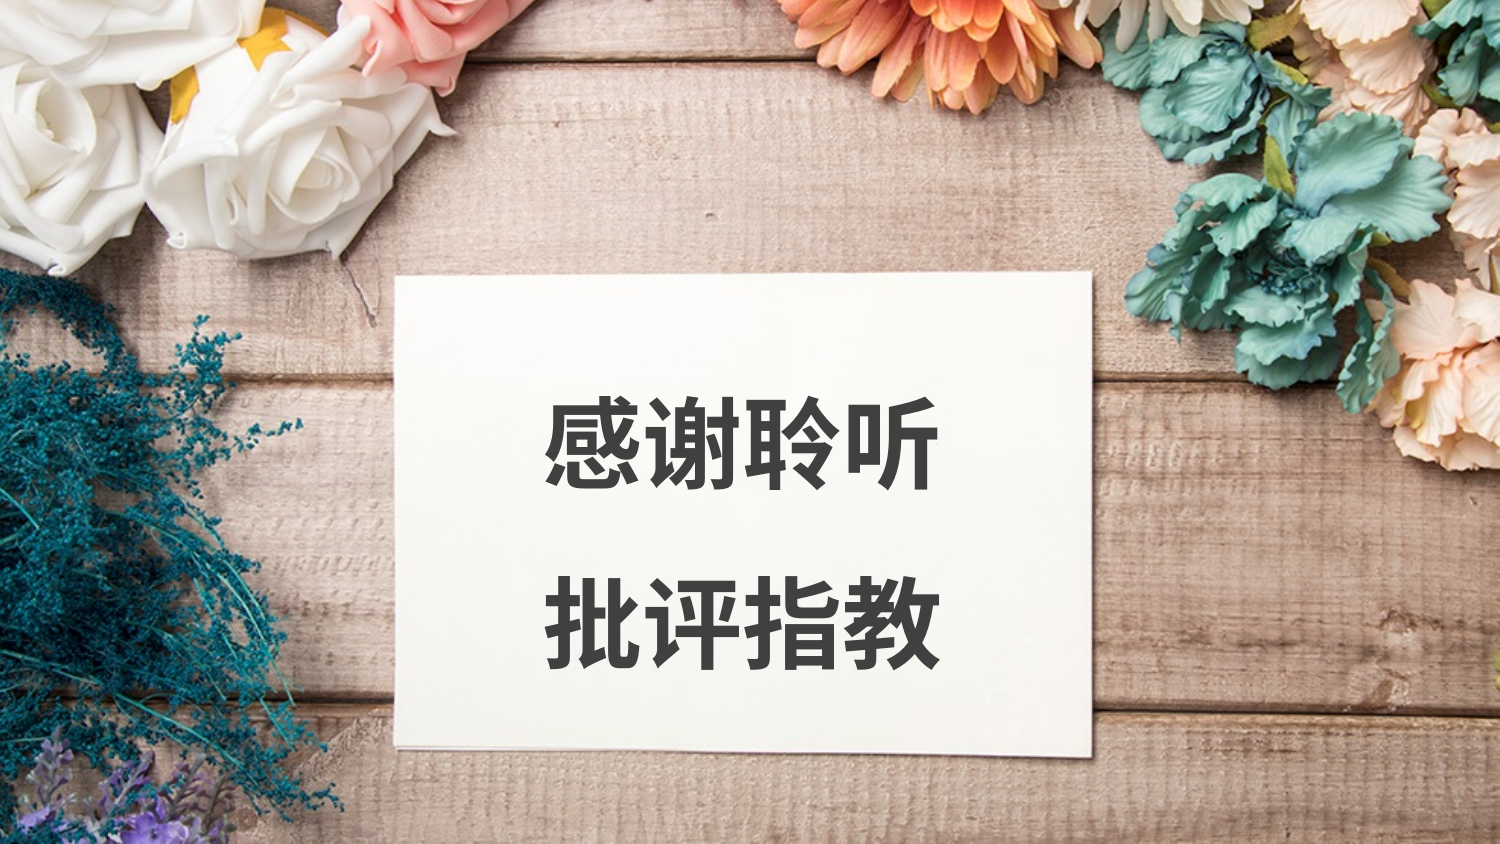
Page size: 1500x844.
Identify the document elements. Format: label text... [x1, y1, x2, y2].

text_box [0, 0, 1500, 844]
text_box 感谢聆听 批评指教 [530, 315, 1360, 687]
